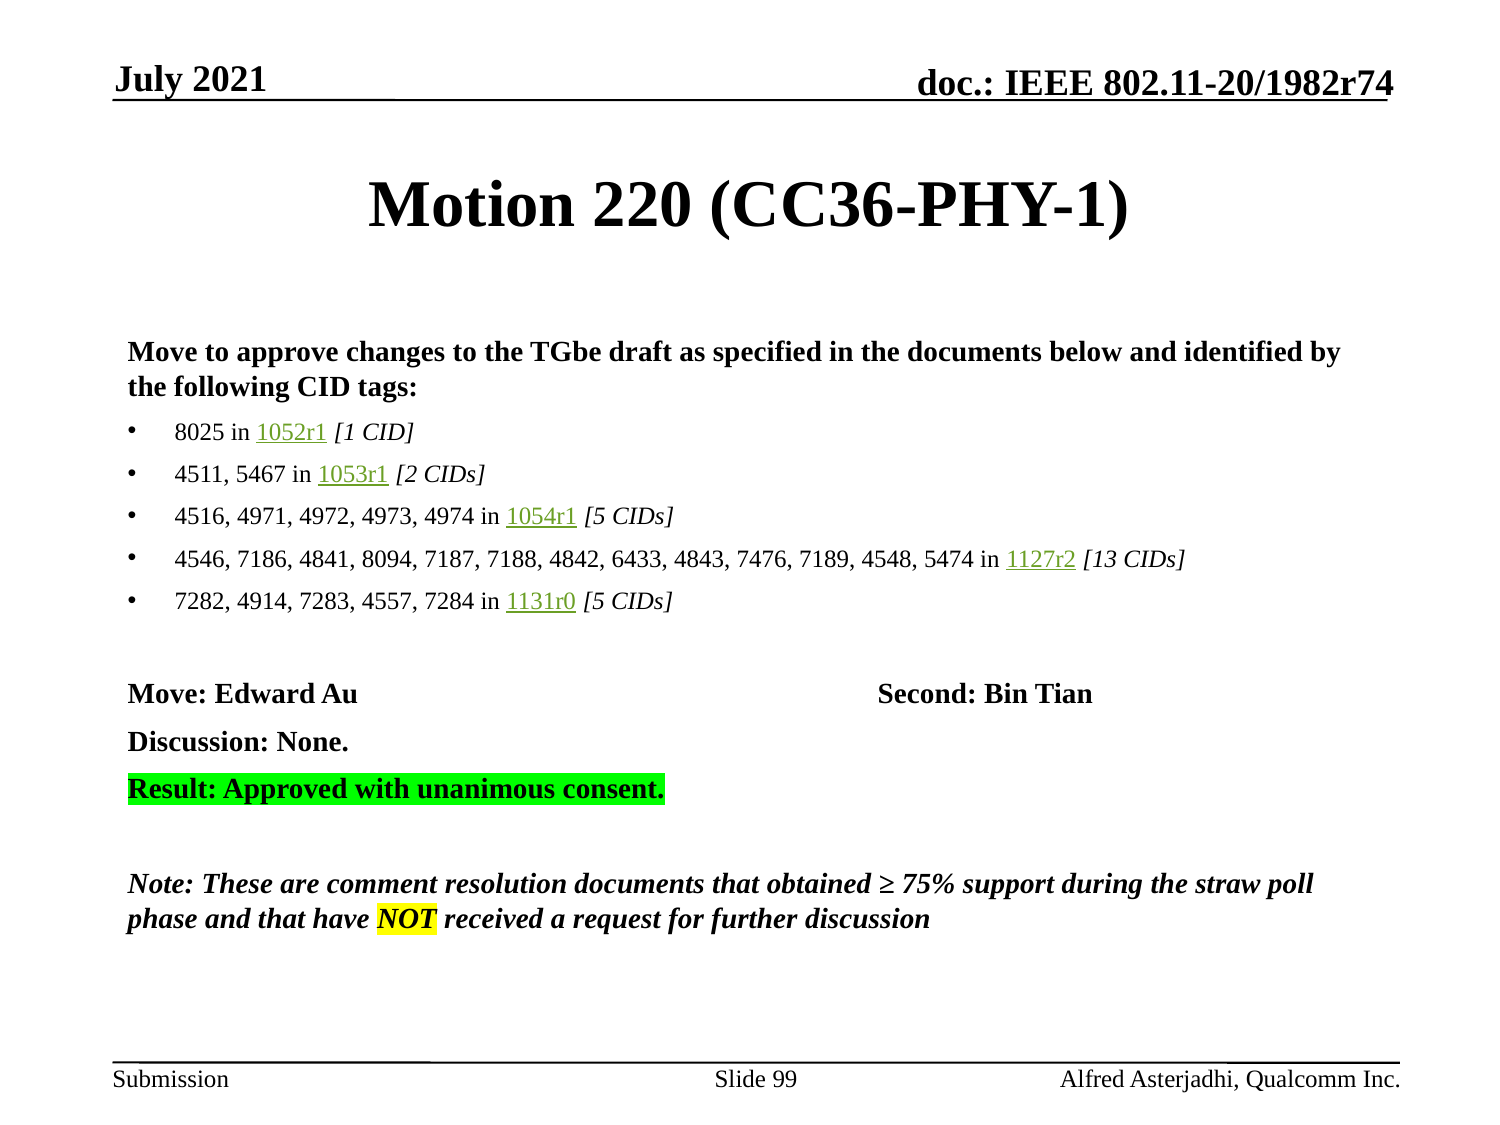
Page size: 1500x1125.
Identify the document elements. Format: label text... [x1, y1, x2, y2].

title Motion 220 (CC36-PHY-1) [112, 112, 1388, 288]
list Move to approve changes to the TGbe draft as specified in the documents below and identified by the following CID tags: 8025 in 1052r1 [1 CID] 4511, 5467 in 1053r1 [2 CIDs] 4516, 4971, 4972, 4973, 4974 in 1054r1 [5 CIDs] 4546, 7186, 4841, 8094, 7187, 7188, 4842, 6433, 4843, 7476, 7189, 4548, 5474 in 1127r2 [13 CIDs] 7282, 4914, 7283, 4557, 7284 in 1131r0 [5 CIDs] Move: Edward Au Second: Bin Tian Discussion: None. Result: Approved with unanimous consent. Note: These are comment resolution documents that obtained ≥ 75% support during the straw poll phase and that have NOT received a request for further discussion [112, 324, 1388, 1063]
footer Alfred Asterjadhi, Qualcomm Inc. [878, 1061, 1402, 1093]
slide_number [114, 54, 423, 100]
slide_number Slide 99 [712, 1061, 800, 1123]
